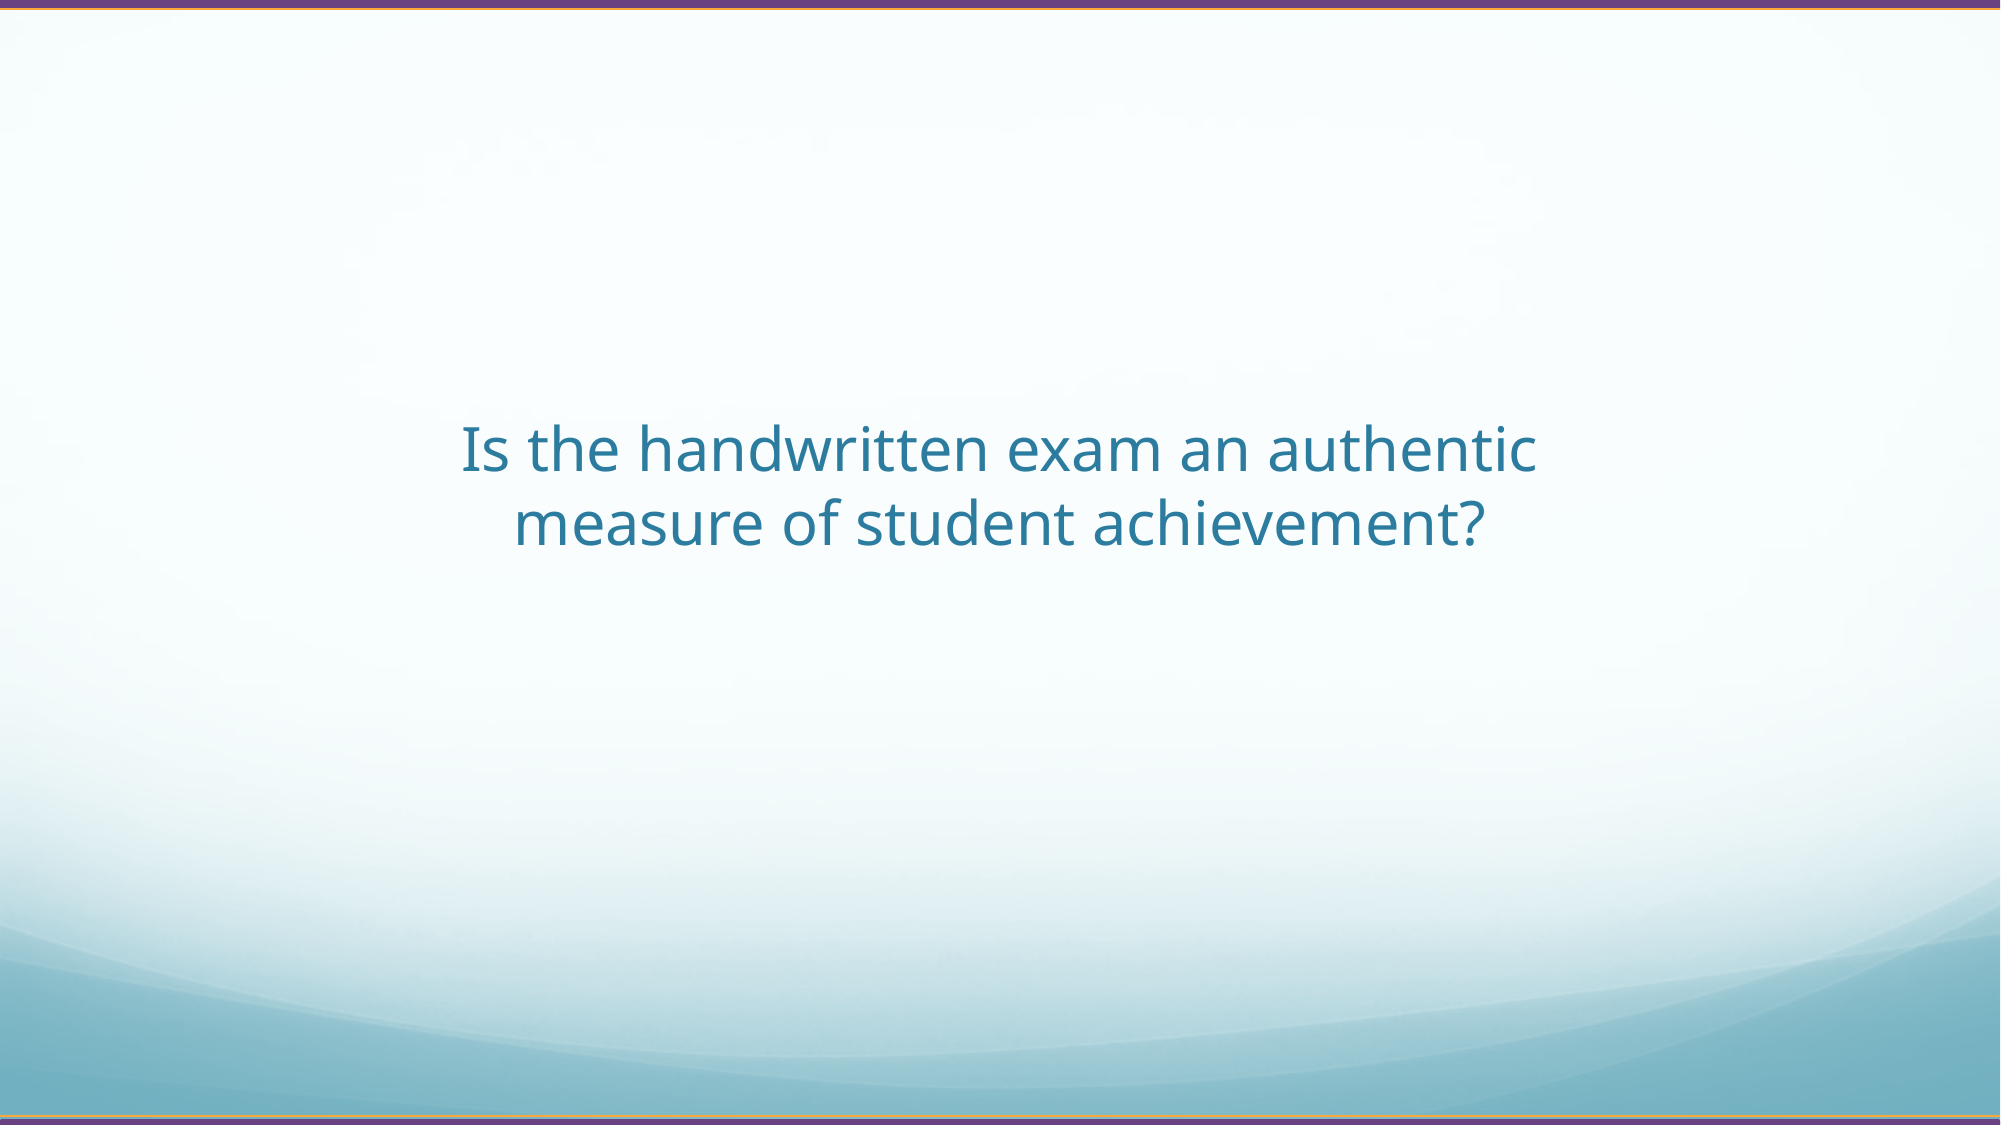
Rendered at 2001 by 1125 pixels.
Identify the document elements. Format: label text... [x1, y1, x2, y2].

title Is the handwritten exam an authentic measure of student achievement? [353, 401, 1647, 565]
